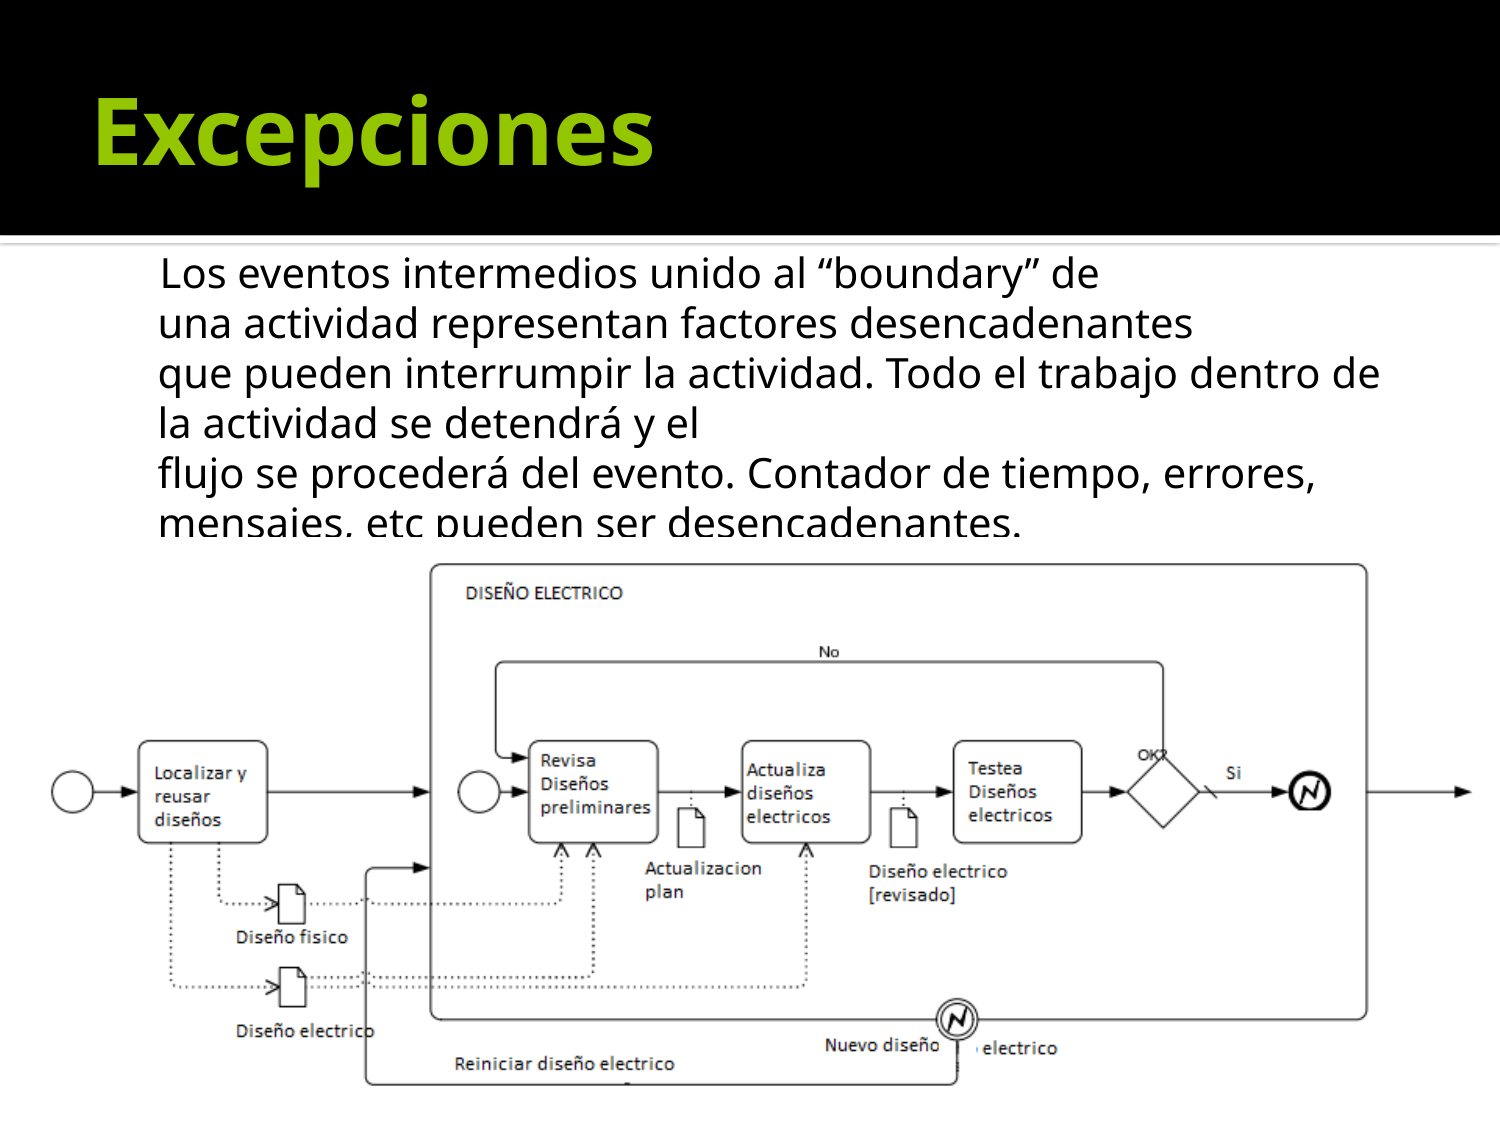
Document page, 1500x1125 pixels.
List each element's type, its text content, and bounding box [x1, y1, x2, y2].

title Excepciones [75, 25, 1425, 231]
picture [39, 537, 1500, 1125]
list Los eventos intermedios unido al “boundary” de una actividad representan factores desencadenantes que pueden interrumpir la actividad. Todo el trabajo dentro de la actividad se detendrá y el flujo se procederá del evento. Contador de tiempo, errores, mensajes, etc pueden ser desencadenantes. [76, 231, 1427, 535]
